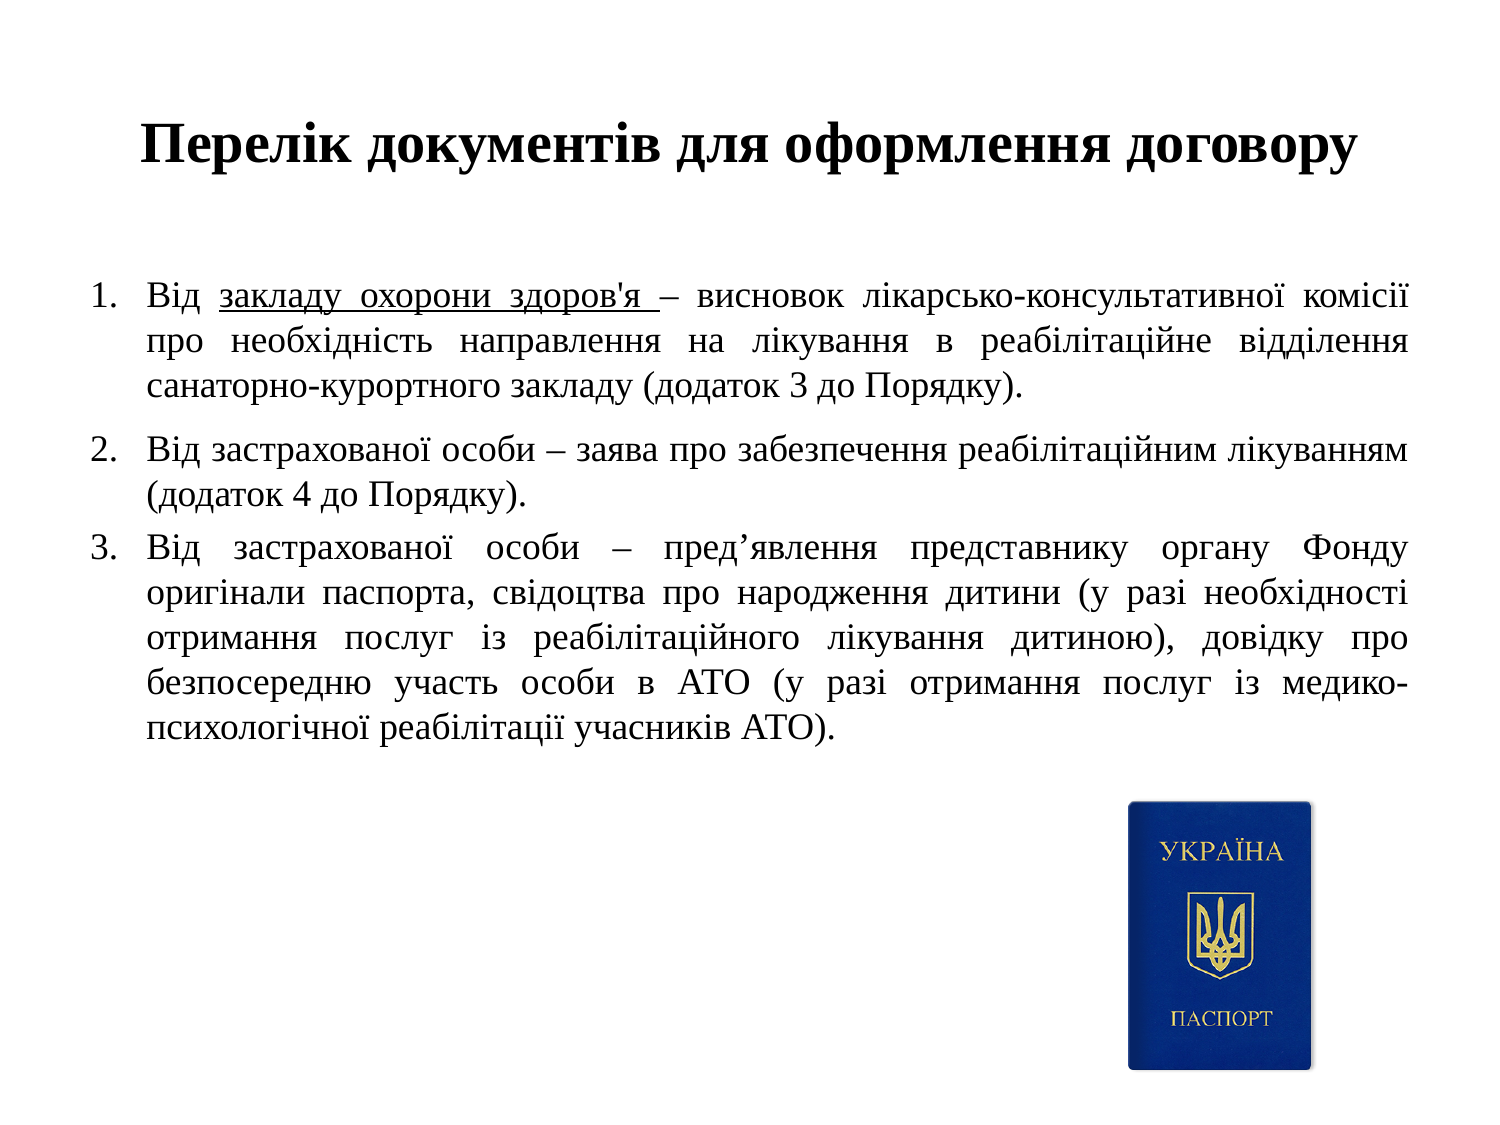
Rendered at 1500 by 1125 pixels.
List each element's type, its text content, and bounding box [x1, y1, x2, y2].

picture [1127, 798, 1317, 1073]
title Перелік документів для оформлення договору [75, 45, 1425, 233]
list Від закладу охорони здоров'я – висновок лікарсько-консультативної комісії про необхідність направлення на лікування в реабілітаційне відділення санаторно-курортного закладу (додаток 3 до Порядку). Від застрахованої особи – заява про забезпечення реабілітаційним лікуванням (додаток 4 до Порядку). Від застрахованої особи – пред’явлення представнику органу Фонду оригінали паспорта, свідоцтва про народження дитини (у разі необхідності отримання послуг із реабілітаційного лікування дитиною), довідку про безпосередню участь особи в АТО (у разі отримання послуг із медико-психологічної реабілітації учасників АТО). [75, 262, 1425, 916]
